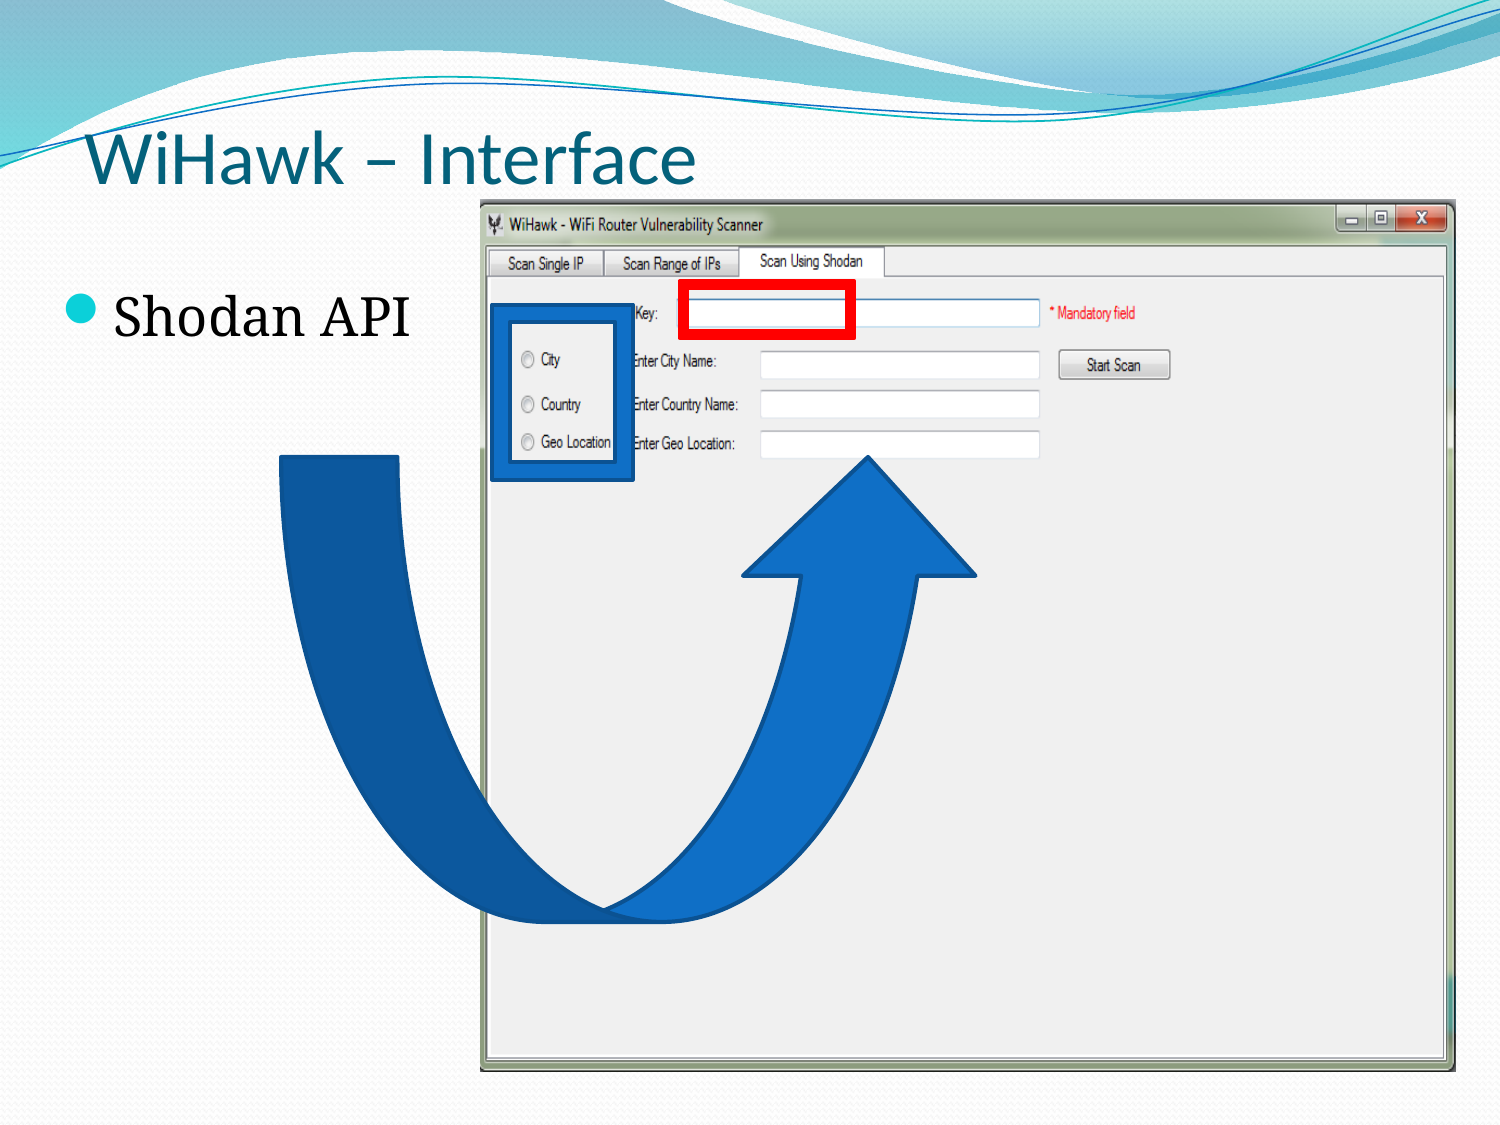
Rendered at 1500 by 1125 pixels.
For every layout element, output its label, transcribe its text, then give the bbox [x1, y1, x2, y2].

title WiHawk – Interface [84, 99, 1143, 200]
text_box [279, 454, 473, 907]
list Shodan API [46, 275, 473, 784]
picture [480, 198, 1456, 1072]
